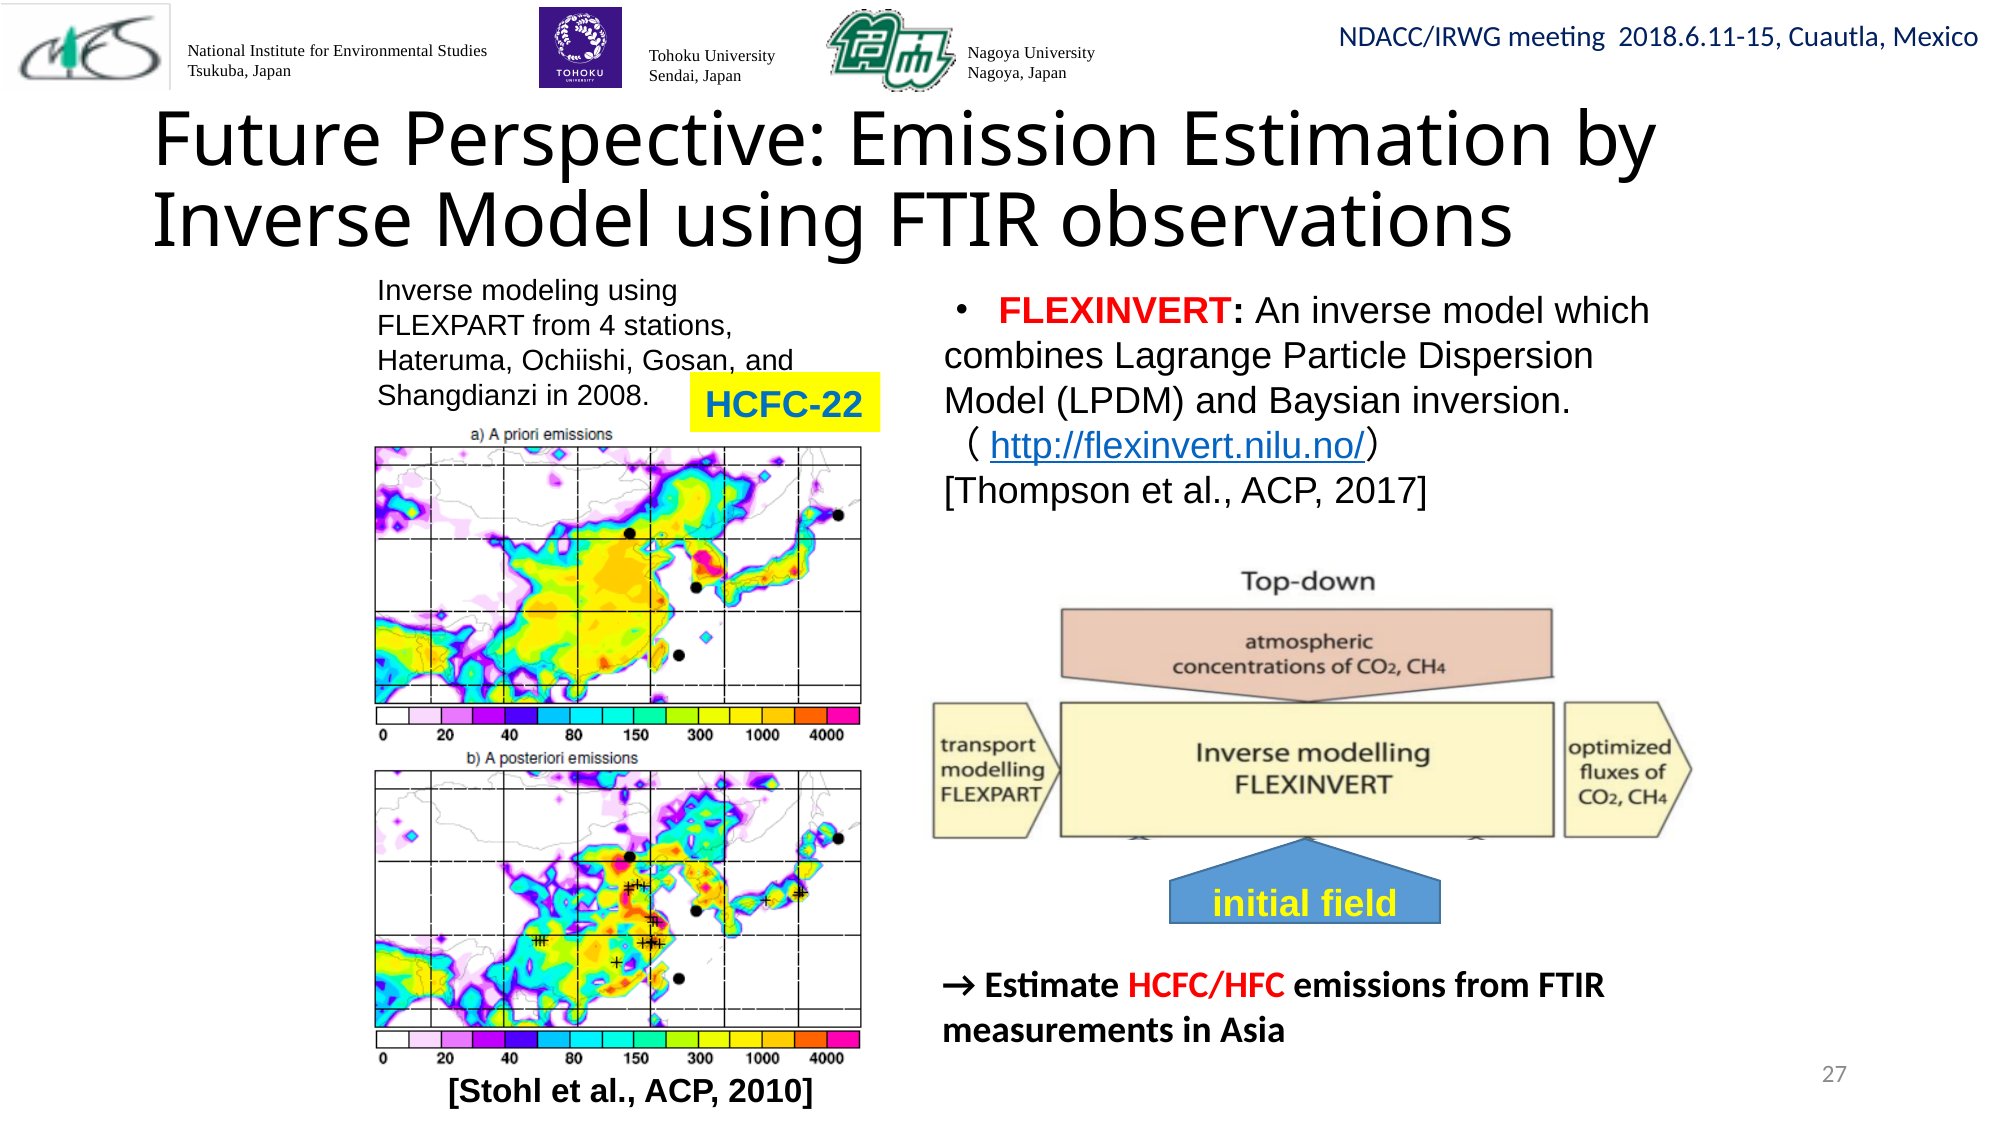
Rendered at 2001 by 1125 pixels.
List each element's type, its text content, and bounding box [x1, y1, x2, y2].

picture [826, 9, 956, 73]
slide_number 27 [1412, 1042, 1863, 1103]
title Future Perspective: Emission Estimation by Inverse Model using FTIR observations [137, 73, 1863, 291]
picture [1, 2, 174, 90]
text_box ・ FLEXINVERT: An inverse model which combines Lagrange Particle Dispersion Model (LPDM) and Baysian inversion. （http://flexinvert.nilu.no/） [Thompson et al., ACP, 2017] [929, 278, 1691, 519]
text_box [913, 559, 1697, 933]
text_box → Estimate HCFC/HFC emissions from FTIR measurements in Asia [927, 952, 1650, 1058]
text_box [Stohl et al., ACP, 2010] [433, 1071, 864, 1117]
picture [363, 418, 871, 1071]
picture [539, 7, 622, 73]
text_box Inverse modeling using FLEXPART from 4 stations, Hateruma, Ochiishi, Gosan, and Shangdianzi in 2008. [362, 264, 835, 419]
text_box HCFC-22 [835, 372, 881, 432]
